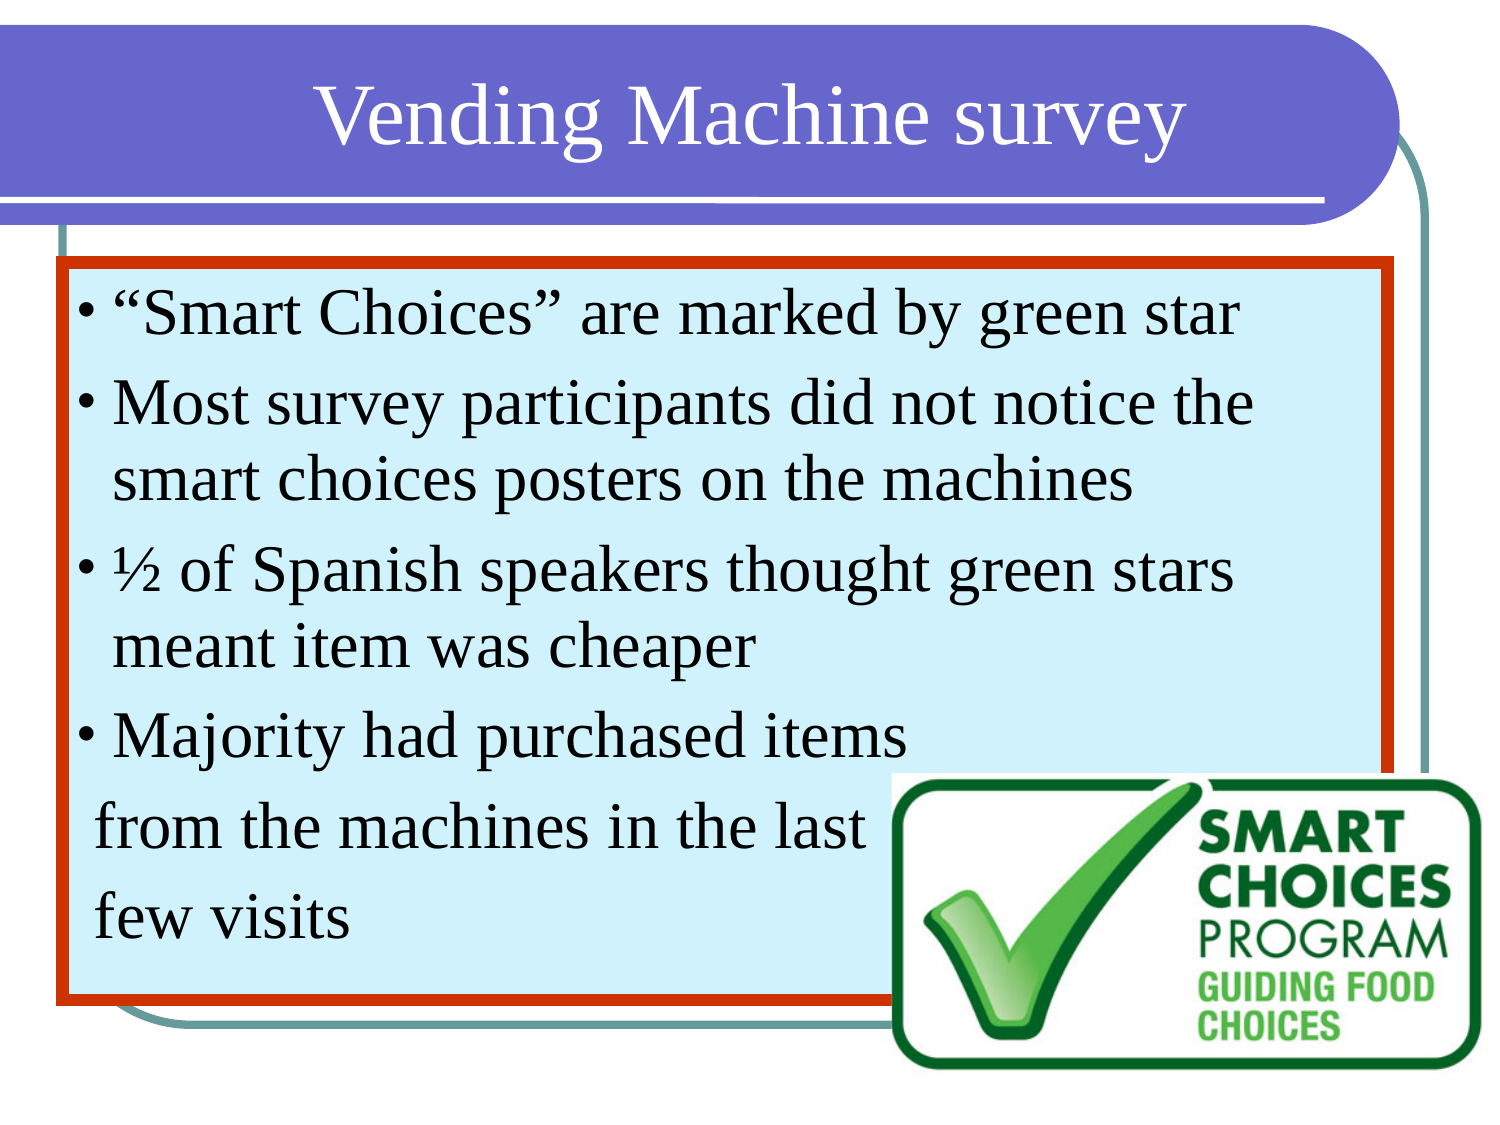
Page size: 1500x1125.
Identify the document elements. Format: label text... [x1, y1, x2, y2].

picture [891, 773, 1488, 1088]
text_box Vending Machine survey [112, 37, 1388, 188]
text_box “Smart Choices” are marked by green star Most survey participants did not notice the smart choices posters on the machines ½ of Spanish speakers thought green stars meant item was cheaper Majority had purchased items from the machines in the last few visits [62, 262, 1388, 1000]
